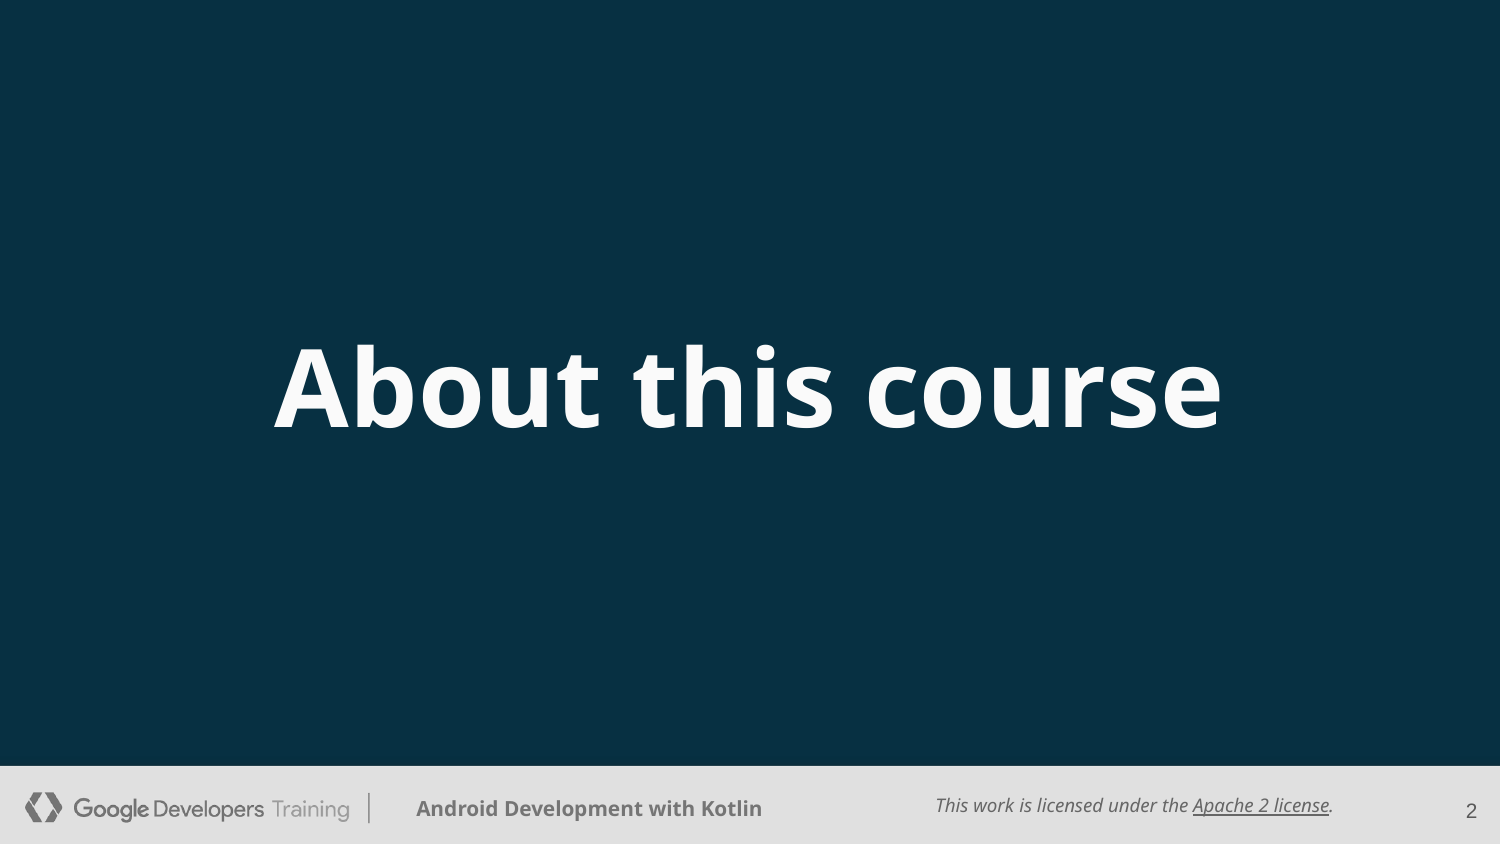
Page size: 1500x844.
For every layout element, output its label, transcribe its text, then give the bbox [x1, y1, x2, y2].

picture [0, 0, 1500, 844]
slide_number ‹#› [1402, 777, 1493, 842]
text_box About this course [51, 234, 1449, 535]
